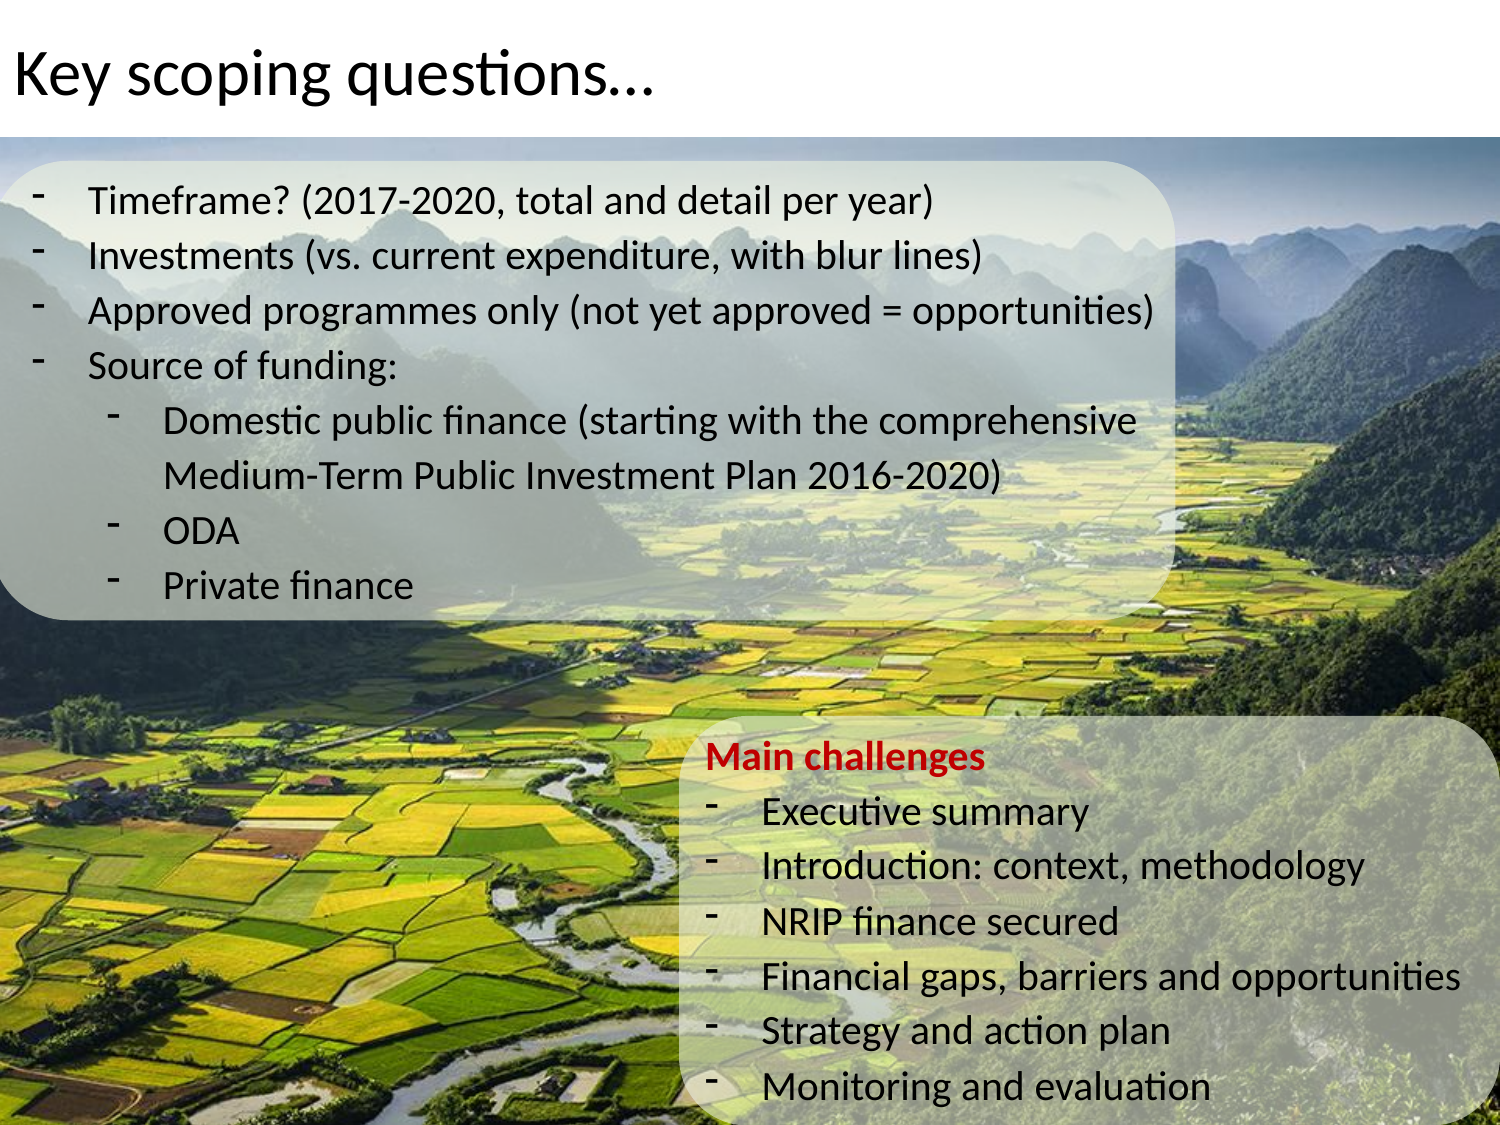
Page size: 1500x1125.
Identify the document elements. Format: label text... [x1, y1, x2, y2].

picture [0, 136, 1500, 1125]
title Key scoping questions… [0, 0, 1500, 136]
